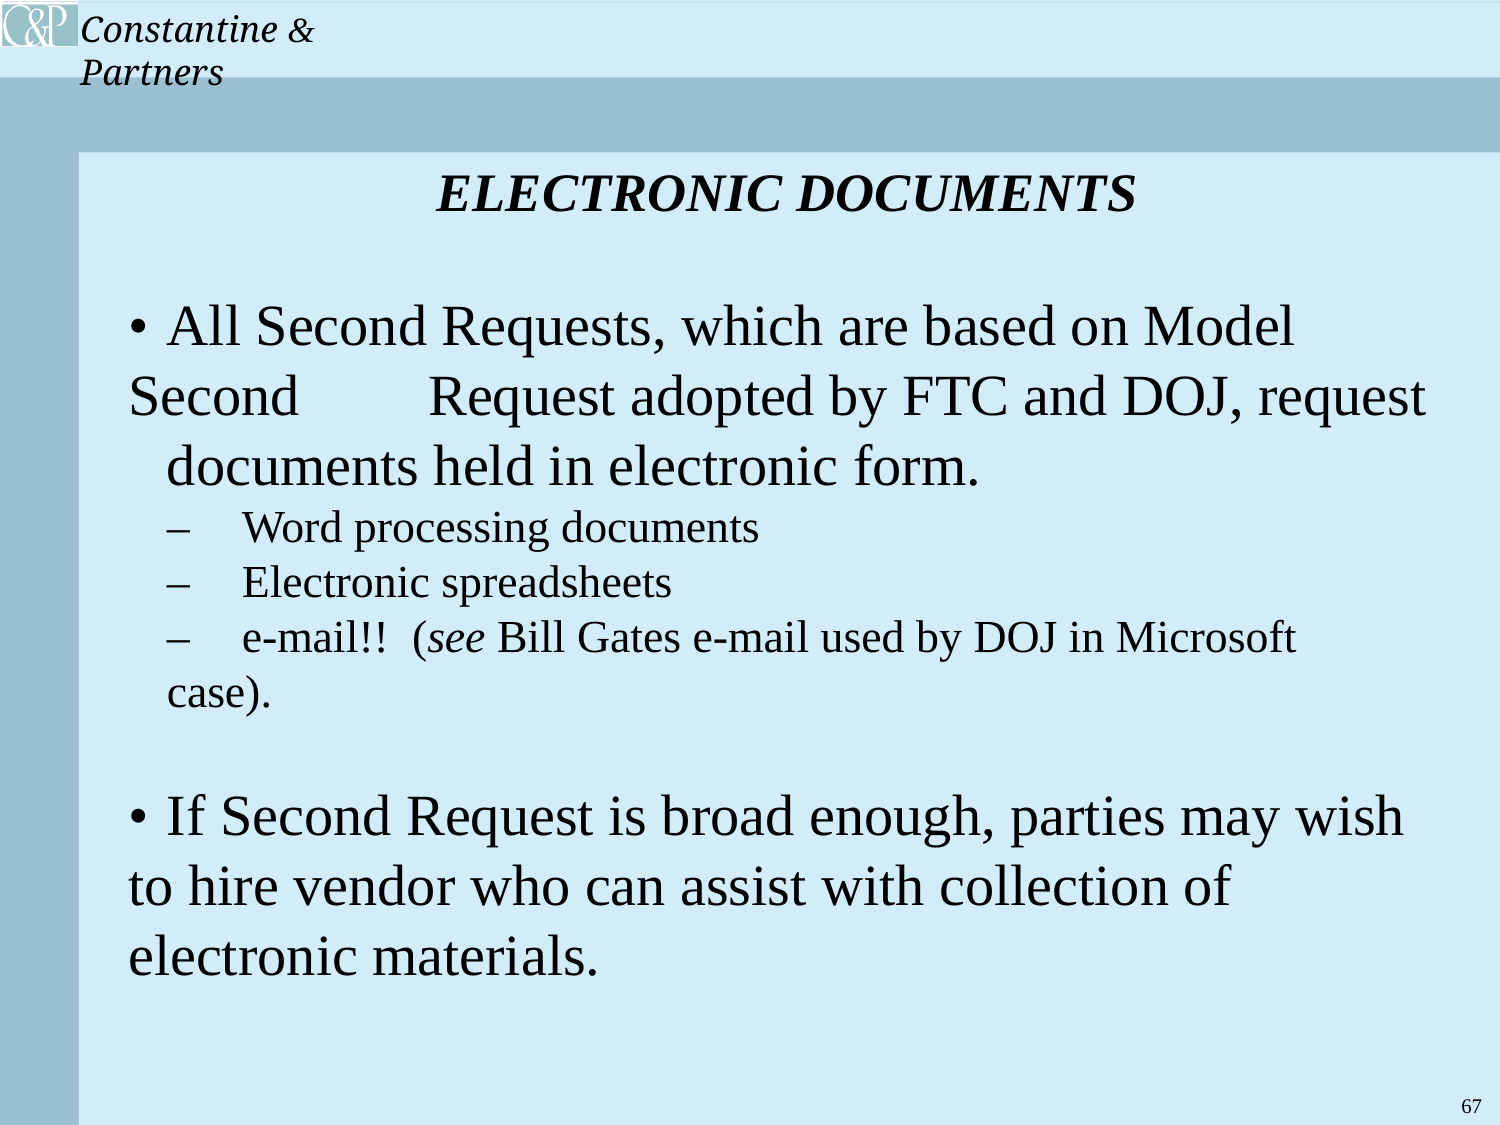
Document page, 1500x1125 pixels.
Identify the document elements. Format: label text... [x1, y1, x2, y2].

text_box • All Second Requests, which are based on Model Second Request adopted by FTC and DOJ, request documents held in electronic form. – Word processing documents – Electronic spreadsheets – e-mail!! (see Bill Gates e-mail used by DOJ in Microsoft case). • If Second Request is broad enough, parties may wish to hire vendor who can assist with collection of electronic materials. [74, 279, 1500, 995]
text_box ELECTRONIC DOCUMENTS [74, 149, 1500, 230]
